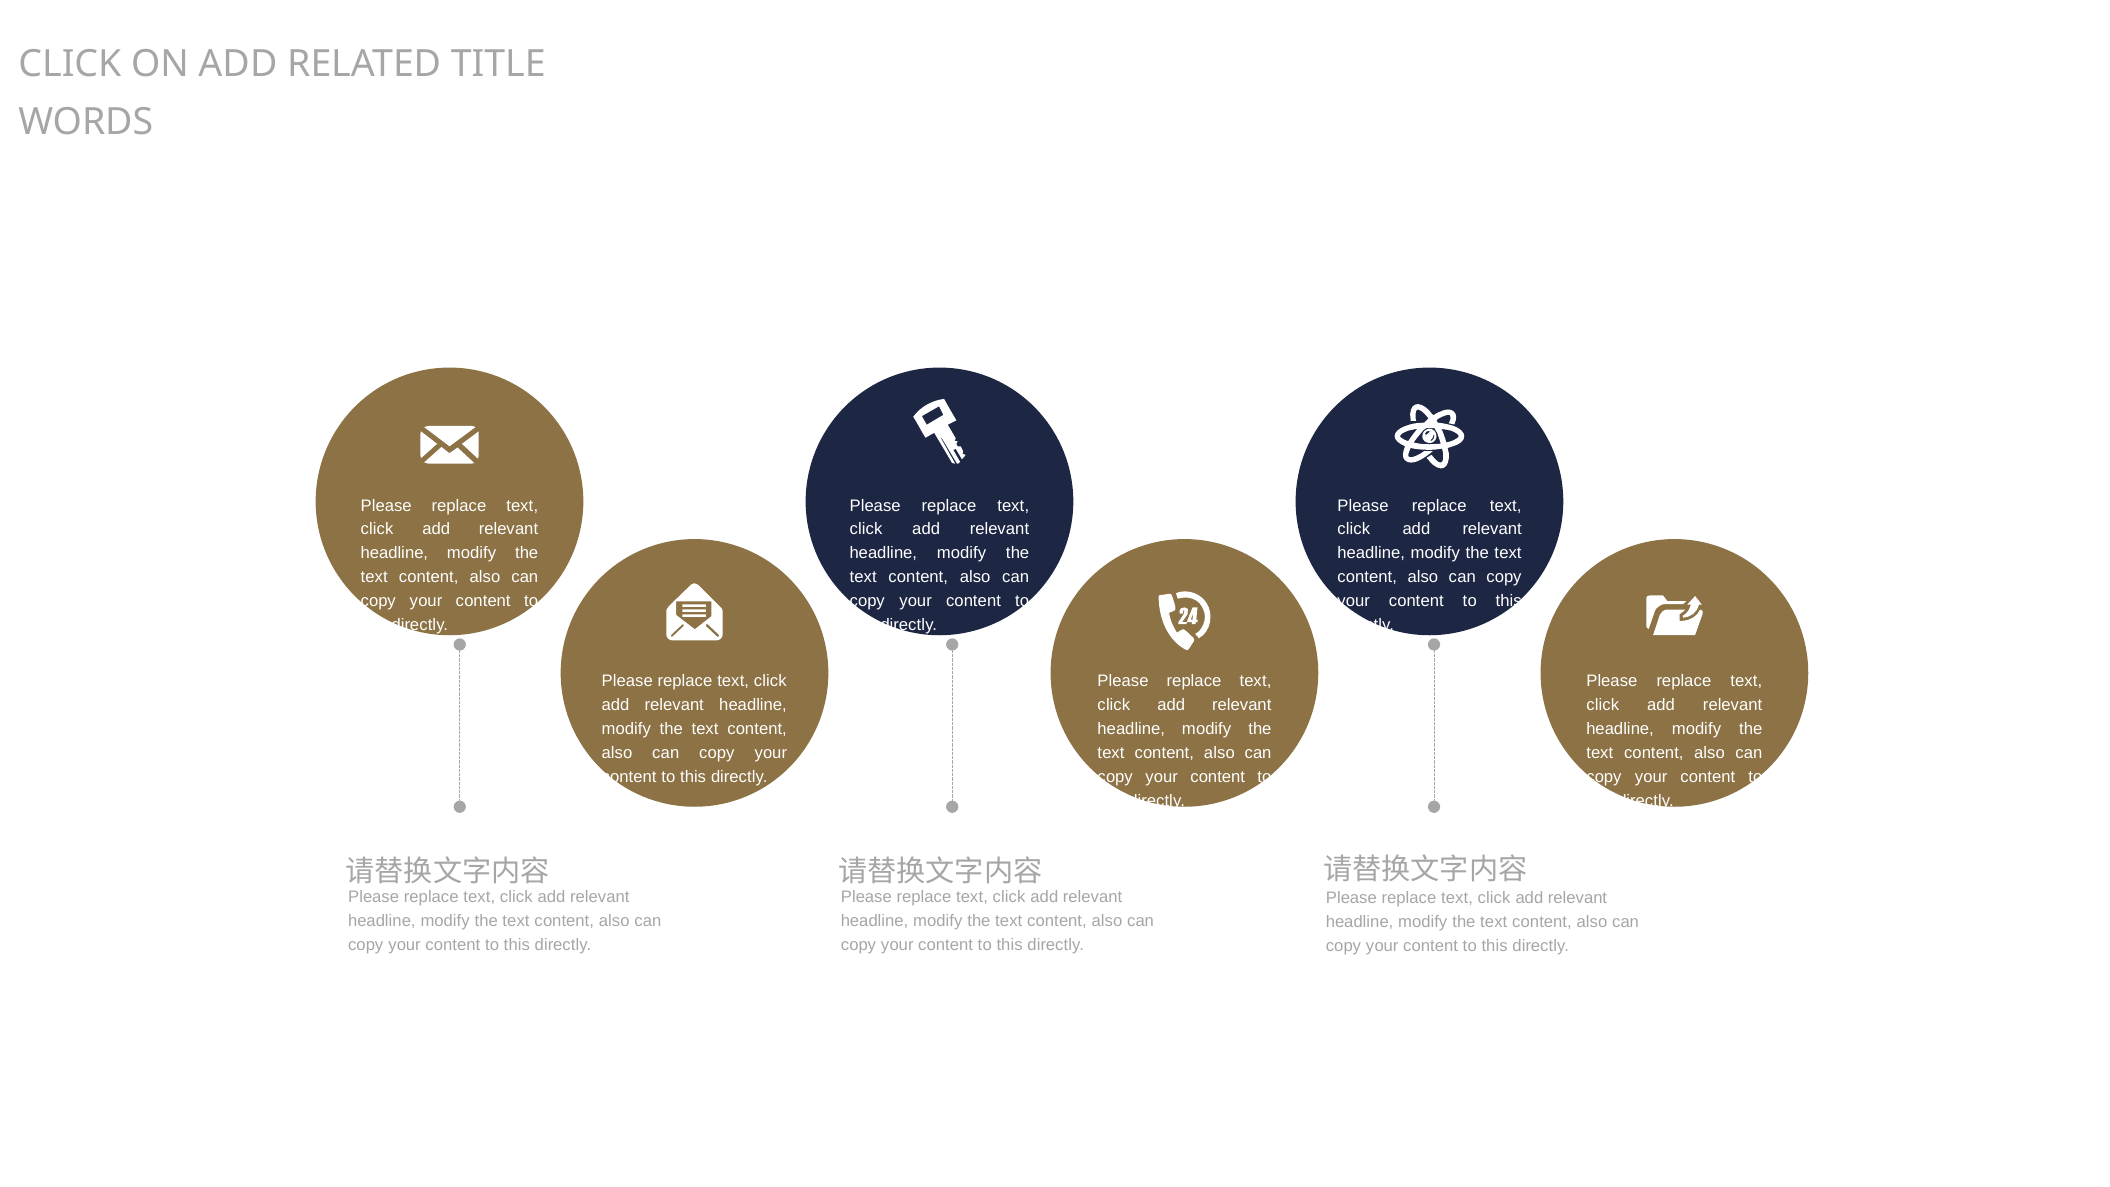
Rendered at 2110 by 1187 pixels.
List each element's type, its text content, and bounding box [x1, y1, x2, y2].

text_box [315, 367, 584, 642]
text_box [805, 367, 1074, 642]
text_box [1050, 539, 1319, 817]
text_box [838, 845, 1186, 953]
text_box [1323, 843, 1671, 954]
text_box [1540, 539, 1809, 817]
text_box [1295, 367, 1564, 642]
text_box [345, 845, 693, 953]
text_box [560, 539, 829, 807]
text_box CLICK ON ADD RELATED TITLE WORDS [3, 18, 595, 150]
